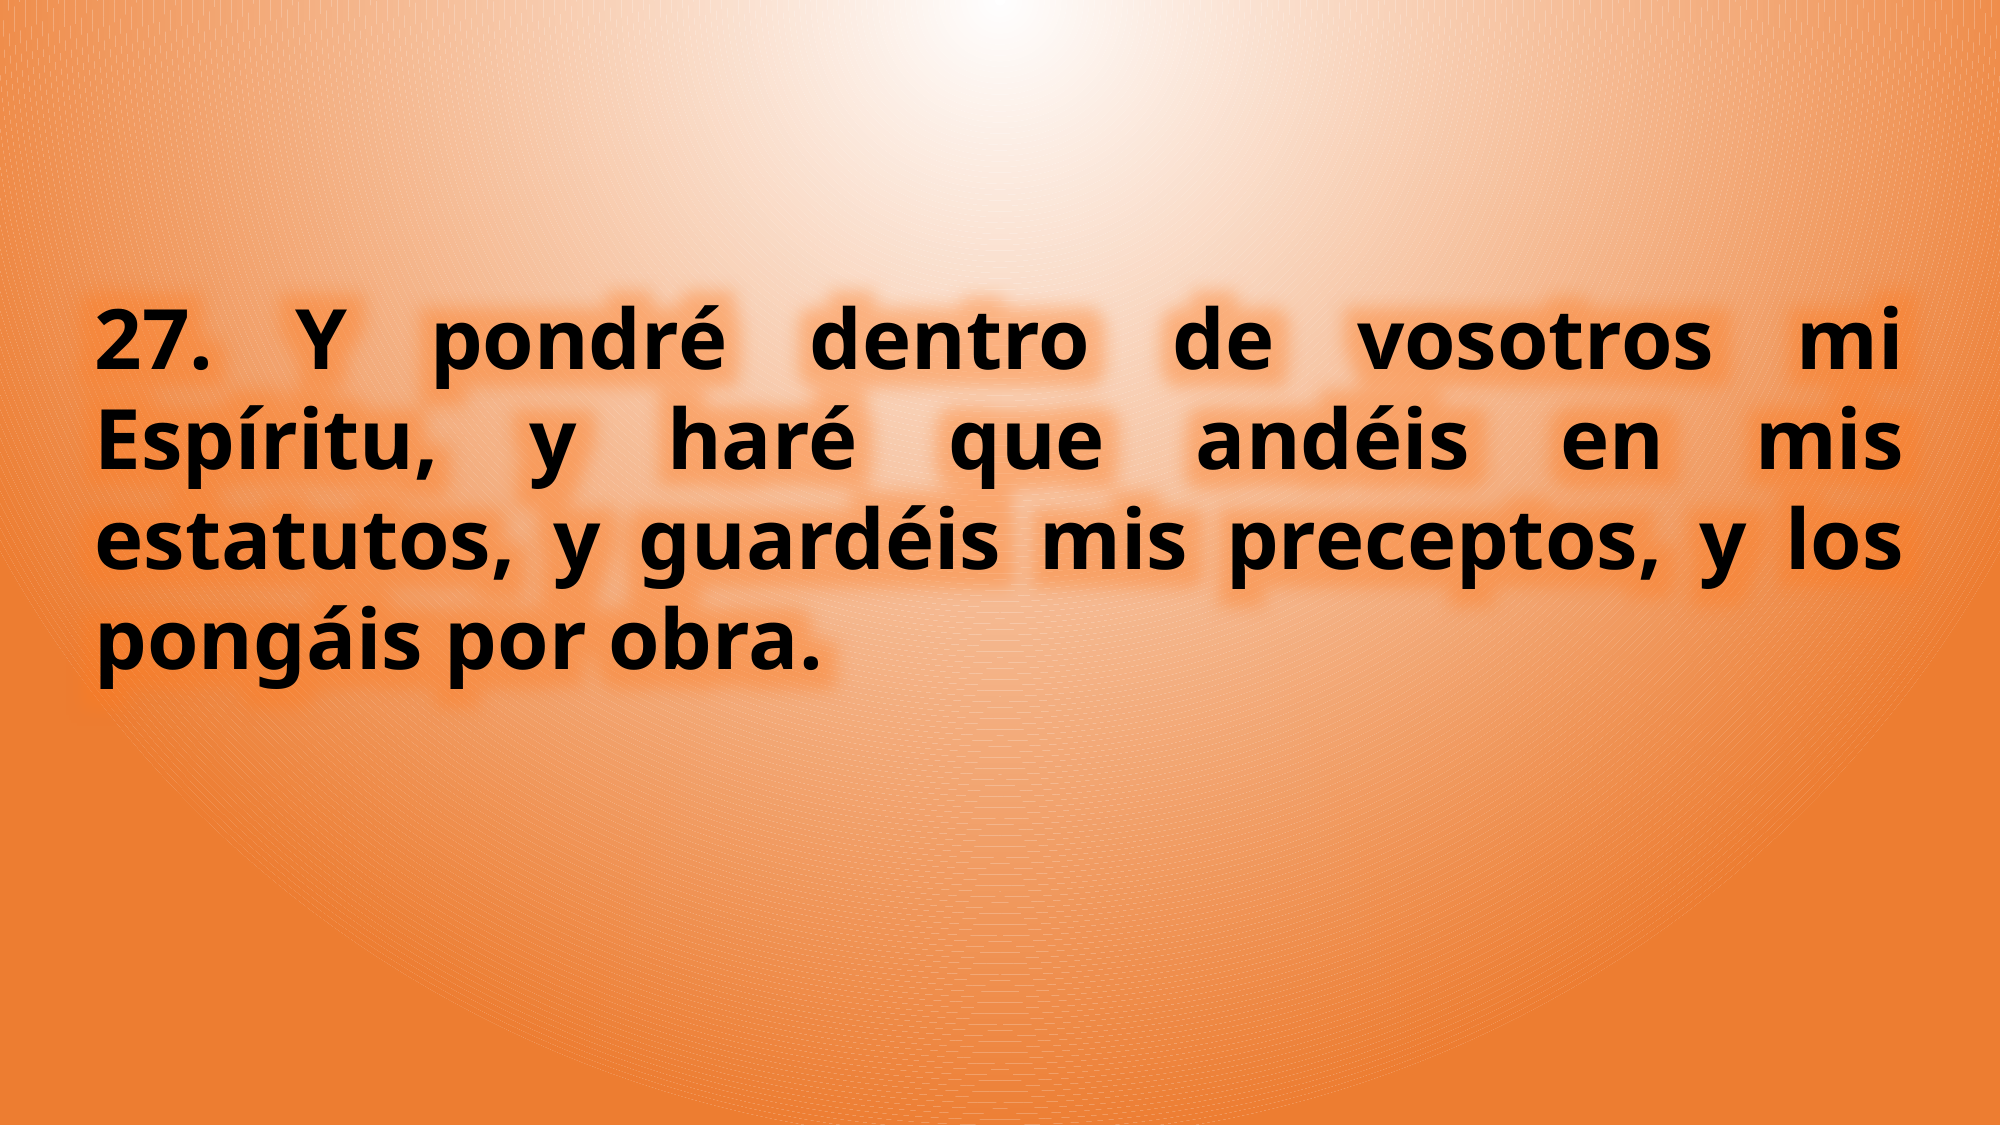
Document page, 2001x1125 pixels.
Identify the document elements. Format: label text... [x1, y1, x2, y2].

text_box 27. Y pondré dentro de vosotros mi Espíritu, y haré que andéis en mis estatutos, y guardéis mis preceptos, y los pongáis por obra. [79, 278, 1921, 694]
